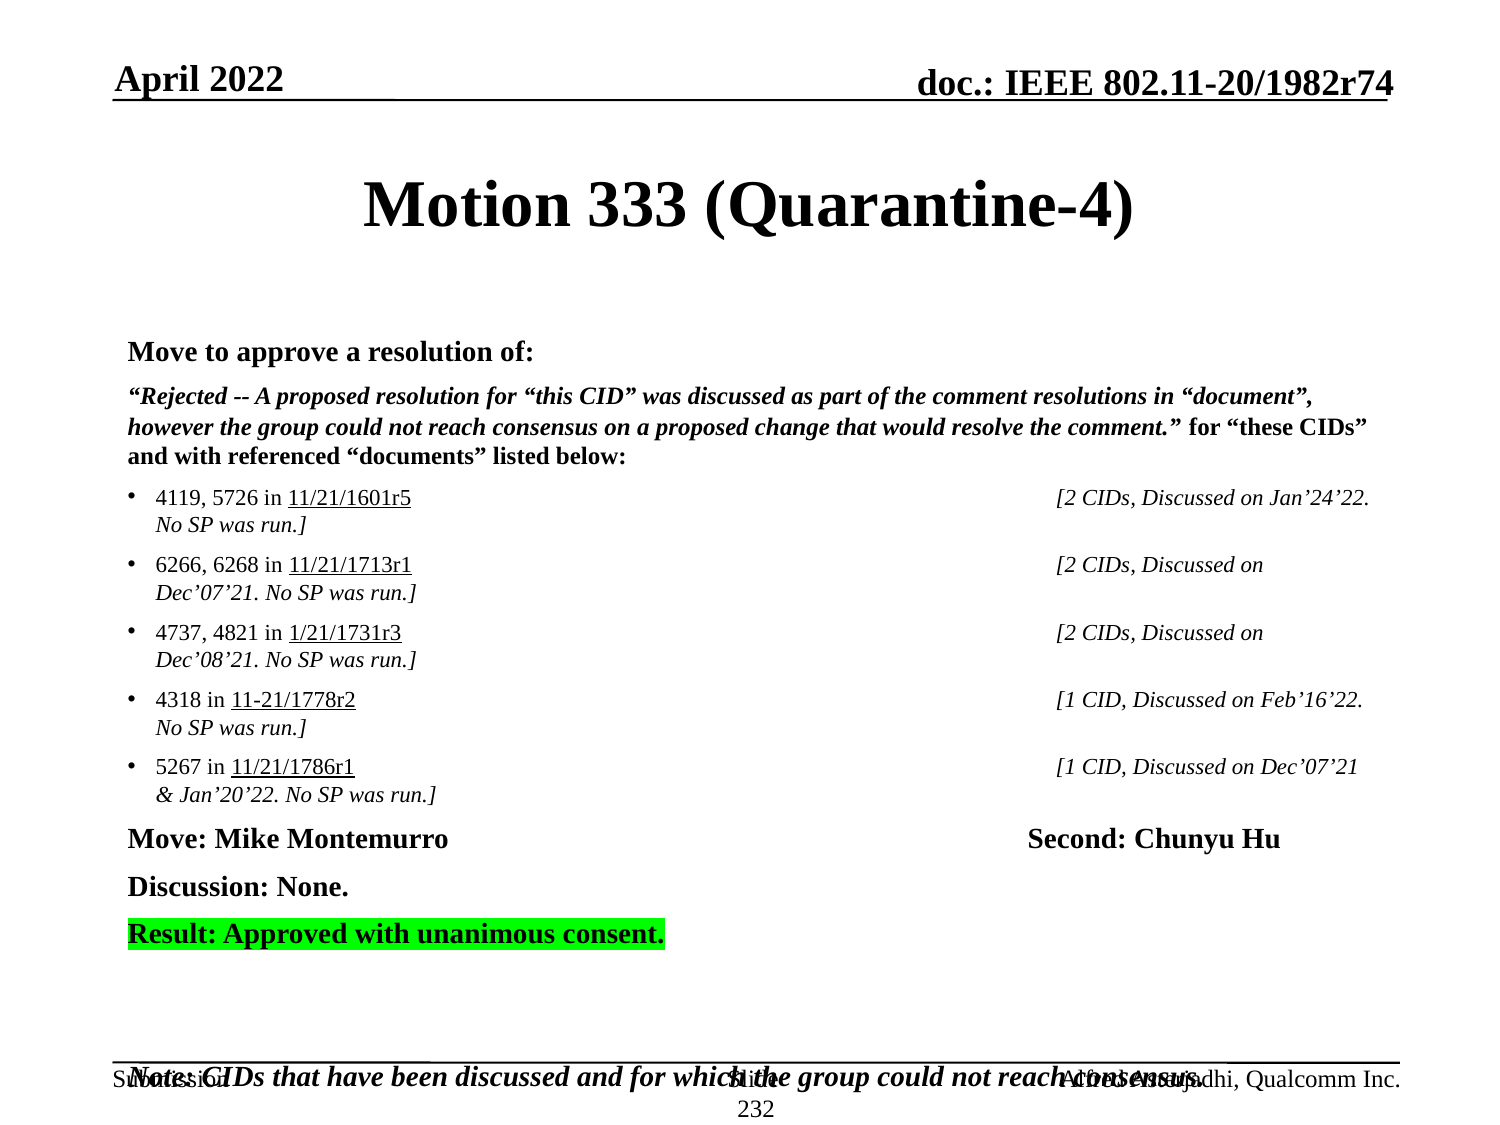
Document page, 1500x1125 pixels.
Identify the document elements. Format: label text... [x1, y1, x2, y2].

slide_number Slide 232 [712, 1061, 800, 1123]
footer Alfred Asterjadhi, Qualcomm Inc. [878, 1061, 1402, 1093]
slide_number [114, 54, 423, 100]
title Motion 333 (Quarantine-4) [112, 112, 1388, 288]
list Move to approve a resolution of: “Rejected -- A proposed resolution for “this CID” was discussed as part of the comment resolutions in “document”, however the group could not reach consensus on a proposed change that would resolve the comment.” for “these CIDs” and with referenced “documents” listed below: 4119, 5726 in 11/21/1601r5 [2 CIDs, Discussed on Jan’24’22. No SP was run.] 6266, 6268 in 11/21/1713r1 [2 CIDs, Discussed on Dec’07’21. No SP was run.] 4737, 4821 in 1/21/1731r3 [2 CIDs, Discussed on Dec’08’21. No SP was run.] 4318 in 11-21/1778r2 [1 CID, Discussed on Feb’16’22. No SP was run.] 5267 in 11/21/1786r1 [1 CID, Discussed on Dec’07’21 & Jan’20’22. No SP was run.] Move: Mike Montemurro Second: Chunyu Hu Discussion: None. Result: Approved with unanimous consent. Note: CIDs that have been discussed and for which the group could not reach consensus. [112, 324, 1388, 1000]
